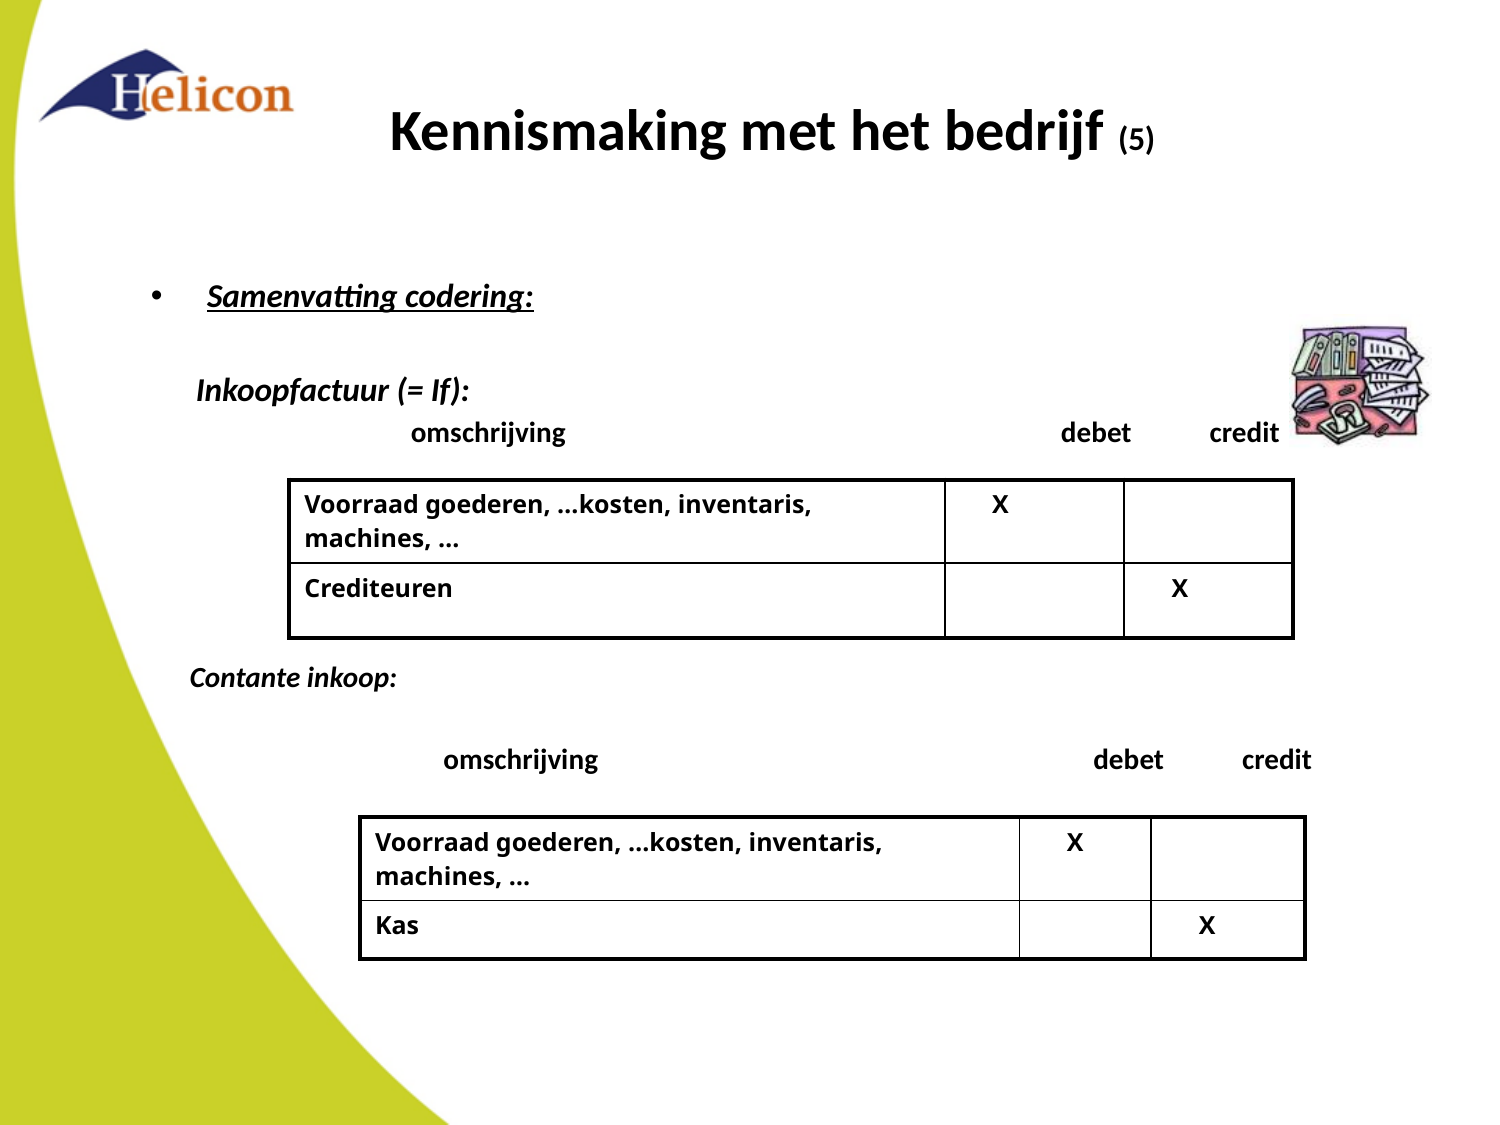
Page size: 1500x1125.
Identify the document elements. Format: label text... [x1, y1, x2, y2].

table_header X [1020, 819, 1150, 900]
table_header [1125, 482, 1291, 562]
table_header X [946, 482, 1123, 562]
table_header Voorraad goederen, …kosten, inventaris, machines, … [362, 819, 1019, 900]
list Samenvatting codering: Inkoopfactuur (= If): omschrijving debet credit Contante inkoop: omschrijving debet credit [135, 267, 1414, 989]
table_cell [1020, 901, 1150, 957]
table_header Voorraad goederen, …kosten, inventaris, machines, … [291, 482, 944, 562]
table_header [1152, 819, 1303, 900]
table_cell Kas [362, 901, 1019, 957]
table_cell X [1125, 564, 1291, 636]
table_cell [946, 564, 1123, 636]
table_cell X [1152, 901, 1303, 957]
table_cell Crediteuren [291, 564, 944, 636]
picture [0, 0, 1500, 1125]
title Kennismaking met het bedrijf (5) [135, 33, 1411, 221]
